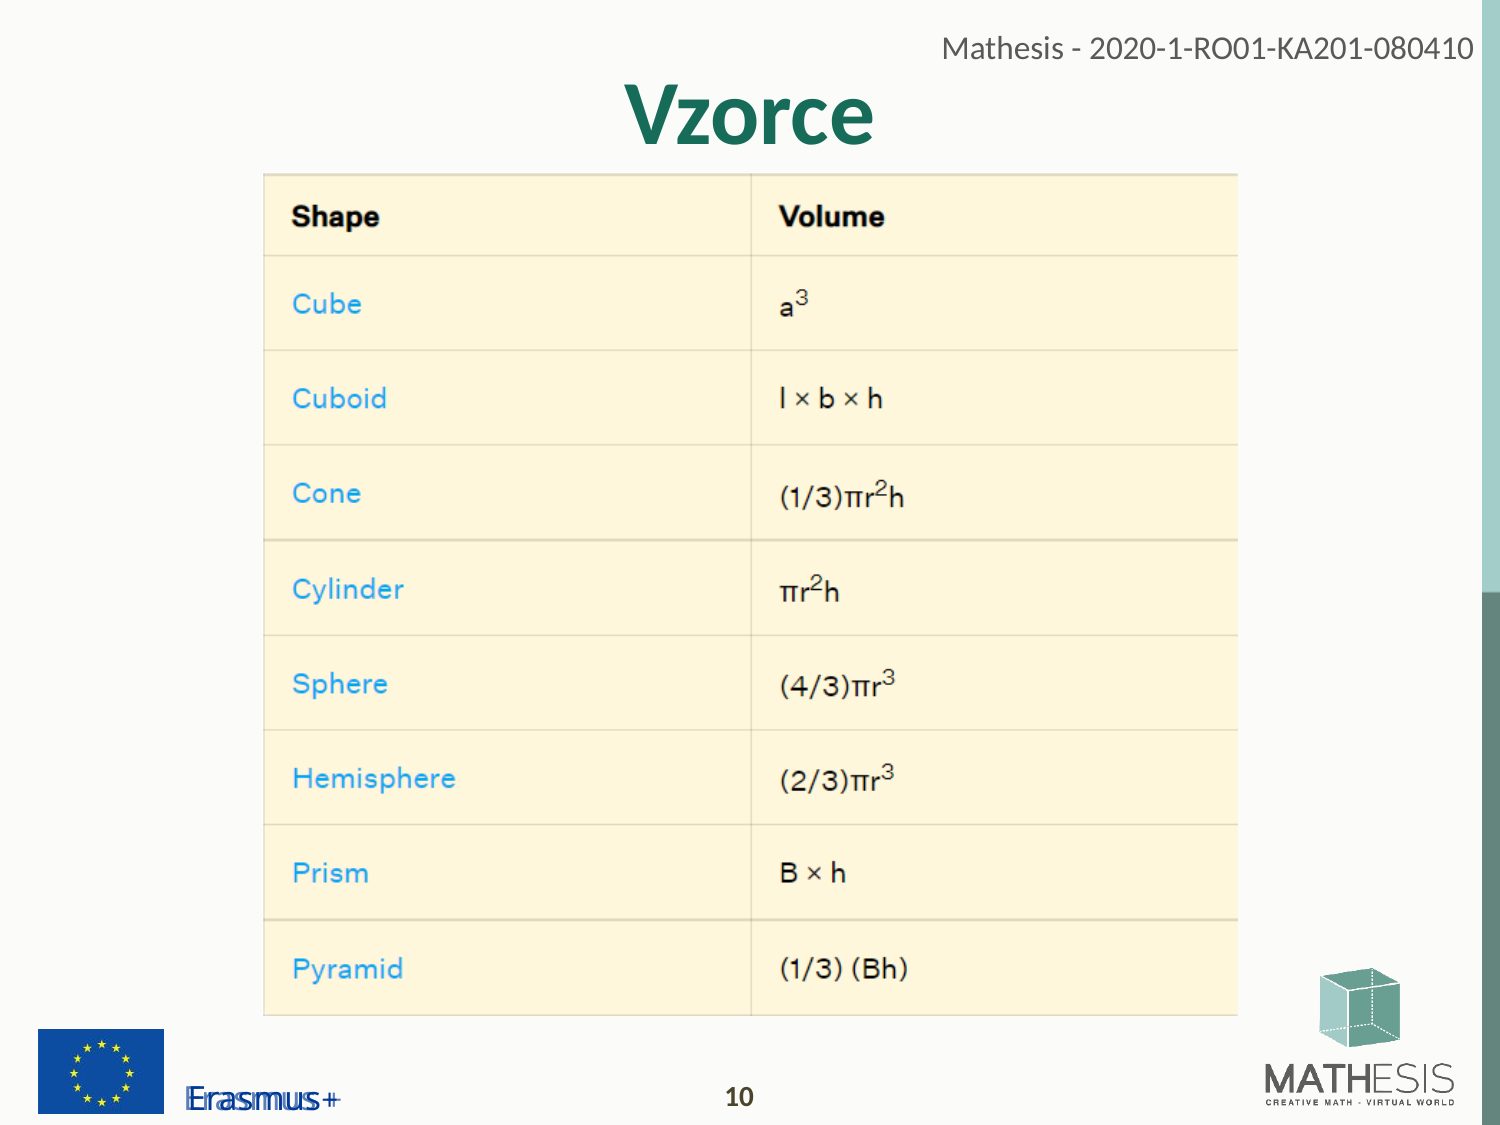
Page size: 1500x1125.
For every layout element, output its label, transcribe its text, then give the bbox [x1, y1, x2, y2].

picture [38, 1029, 164, 1114]
title Vzorce [75, 45, 1425, 233]
picture [262, 172, 1238, 1017]
